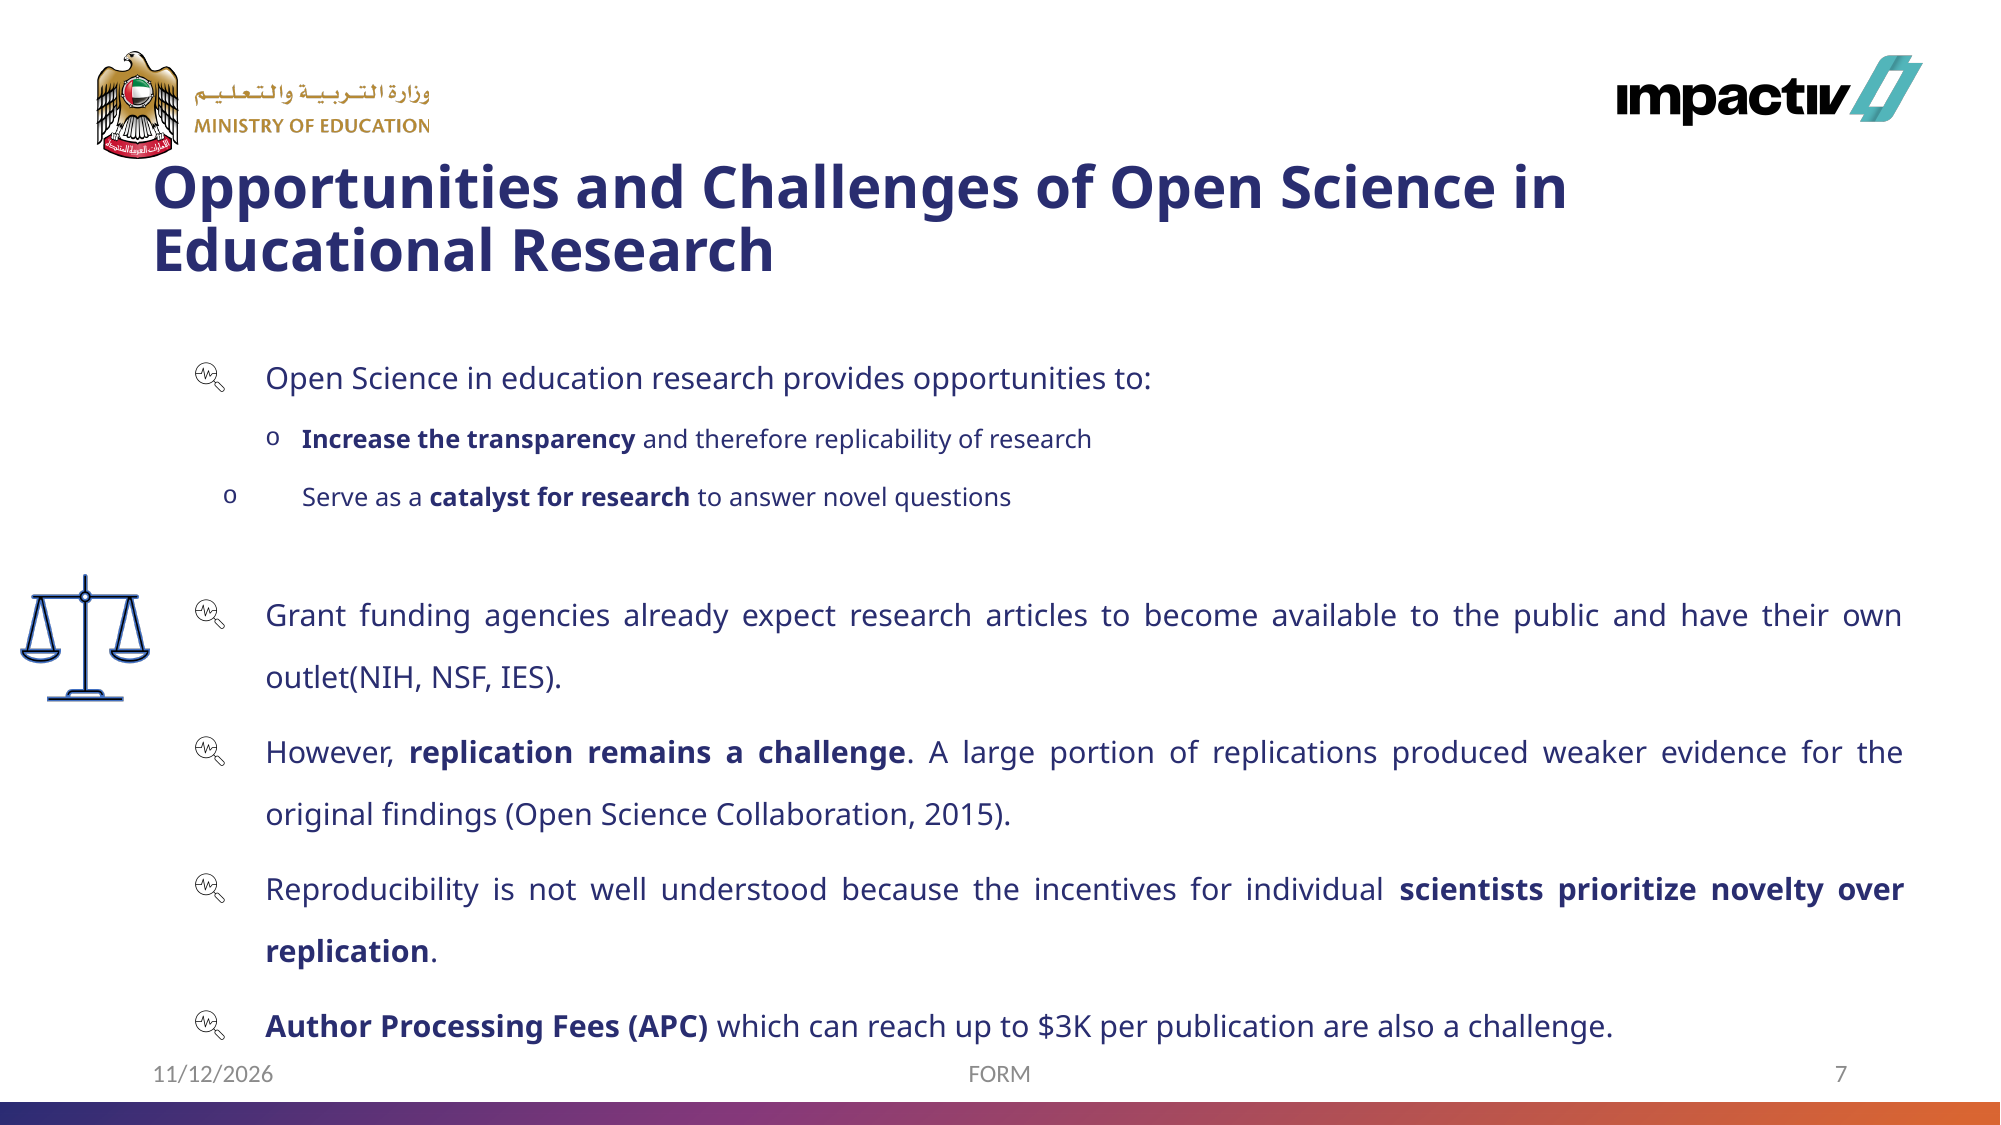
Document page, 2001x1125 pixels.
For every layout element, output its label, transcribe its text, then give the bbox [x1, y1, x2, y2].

list Open Science in education research provides opportunities to: Increase the transparency and therefore replicability of research Serve as a catalyst for research to answer novel questions Grant funding agencies already expect research articles to become available to the public and have their own outlet(NIH, NSF, IES). However, replication remains a challenge. A large portion of replications produced weaker evidence for the original findings (Open Science Collaboration, 2015). Reproducibility is not well understood because the incentives for individual scientists prioritize novelty over replication. Author Processing Fees (APC) which can reach up to $3K per publication are also a challenge. [177, 326, 1921, 1061]
picture [192, 359, 228, 395]
title Opportunities and Challenges of Open Science in Educational Research [137, 159, 1863, 283]
picture [192, 1007, 228, 1042]
picture [192, 870, 228, 906]
picture [192, 733, 228, 769]
footer FORM [662, 1042, 1338, 1103]
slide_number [137, 1042, 588, 1103]
picture [192, 596, 228, 632]
slide_number 7 [1412, 1042, 1863, 1103]
picture [9, 562, 160, 713]
picture [1610, 52, 1929, 128]
